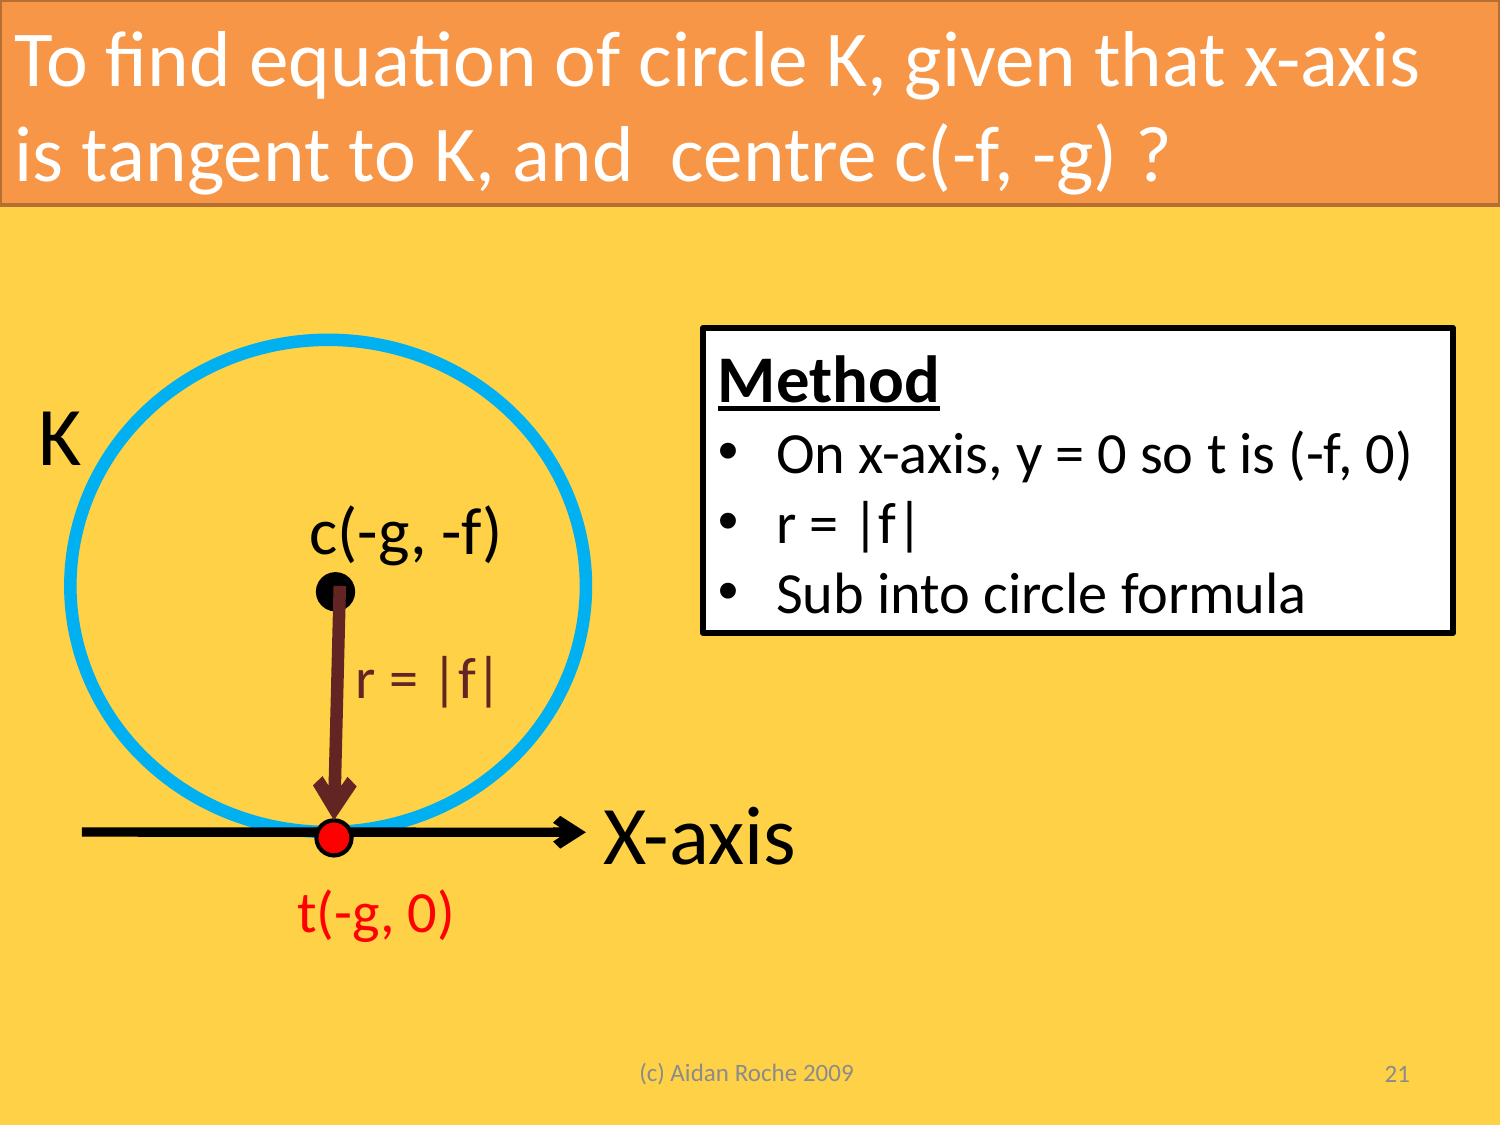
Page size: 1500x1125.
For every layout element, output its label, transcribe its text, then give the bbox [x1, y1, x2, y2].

text_box Method On x-axis, y = 0 so t is (-f, 0) r = |f| Sub into circle formula [703, 328, 1453, 633]
slide_number 21 [1074, 1042, 1425, 1103]
text_box X-axis [588, 773, 811, 889]
text_box [315, 576, 356, 611]
text_box t(-g, 0) [282, 867, 471, 952]
text_box [97, 334, 592, 827]
text_box [314, 840, 354, 858]
text_box K [23, 375, 97, 490]
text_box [219, 699, 455, 707]
text_box c(-g, -f) [294, 480, 519, 576]
text_box To find equation of circle K, given that x-axis is tangent to K, and centre c(-f, -g) ? [0, 0, 1500, 207]
text_box [68, 337, 589, 827]
text_box [316, 818, 352, 830]
text_box [65, 490, 262, 827]
text_box r = |f| [341, 632, 518, 718]
footer (c) Aidan Roche 2009 [509, 1041, 985, 1102]
